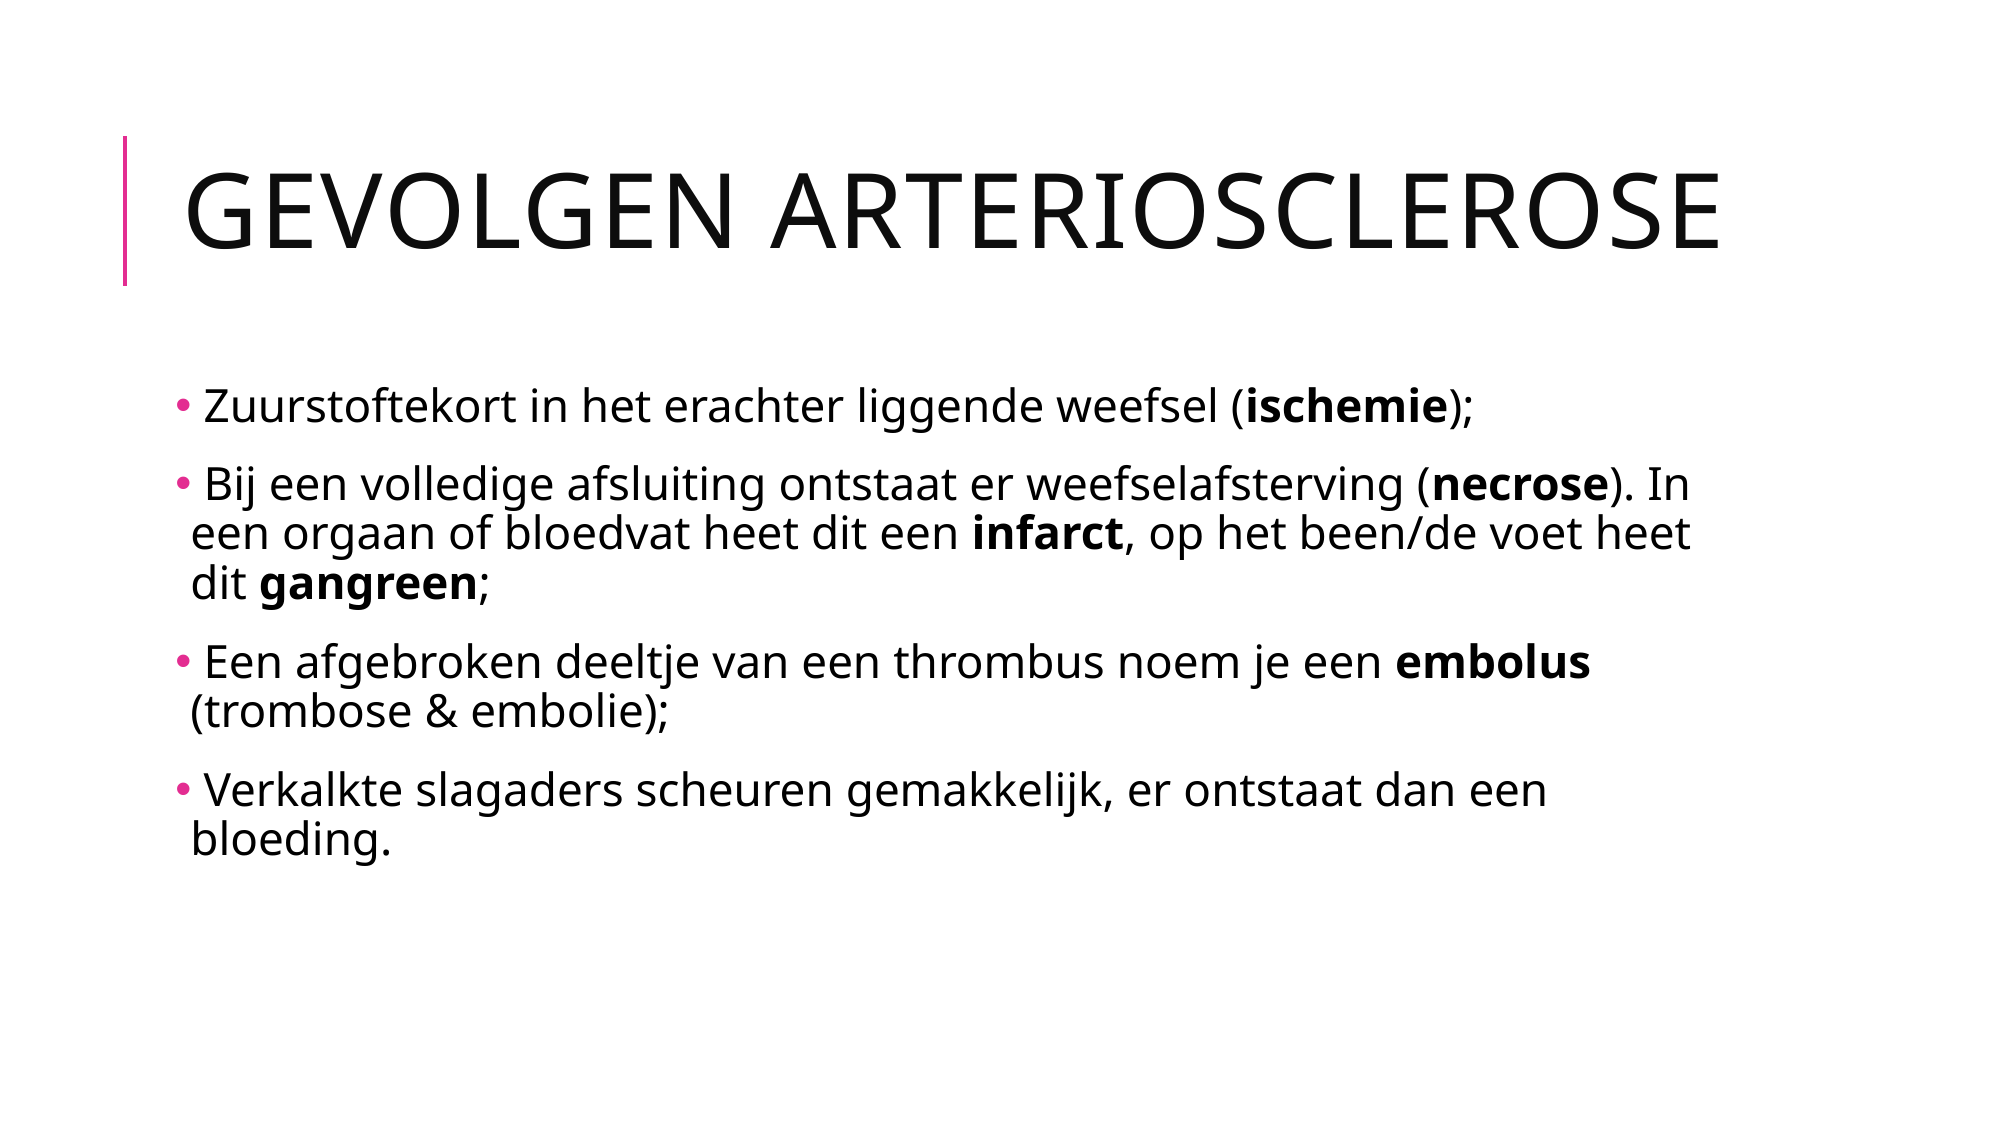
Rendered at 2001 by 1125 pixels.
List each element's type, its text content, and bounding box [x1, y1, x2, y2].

title gevolgen arteriosclerose [168, 96, 1865, 342]
list Zuurstoftekort in het erachter liggende weefsel (ischemie); Bij een volledige afsluiting ontstaat er weefselafsterving (necrose). In een orgaan of bloedvat heet dit een infarct, op het been/de voet heet dit gangreen; Een afgebroken deeltje van een thrombus noem je een embolus (trombose & embolie); Verkalkte slagaders scheuren gemakkelijk, er ontstaat dan een bloeding. [168, 375, 1763, 1035]
